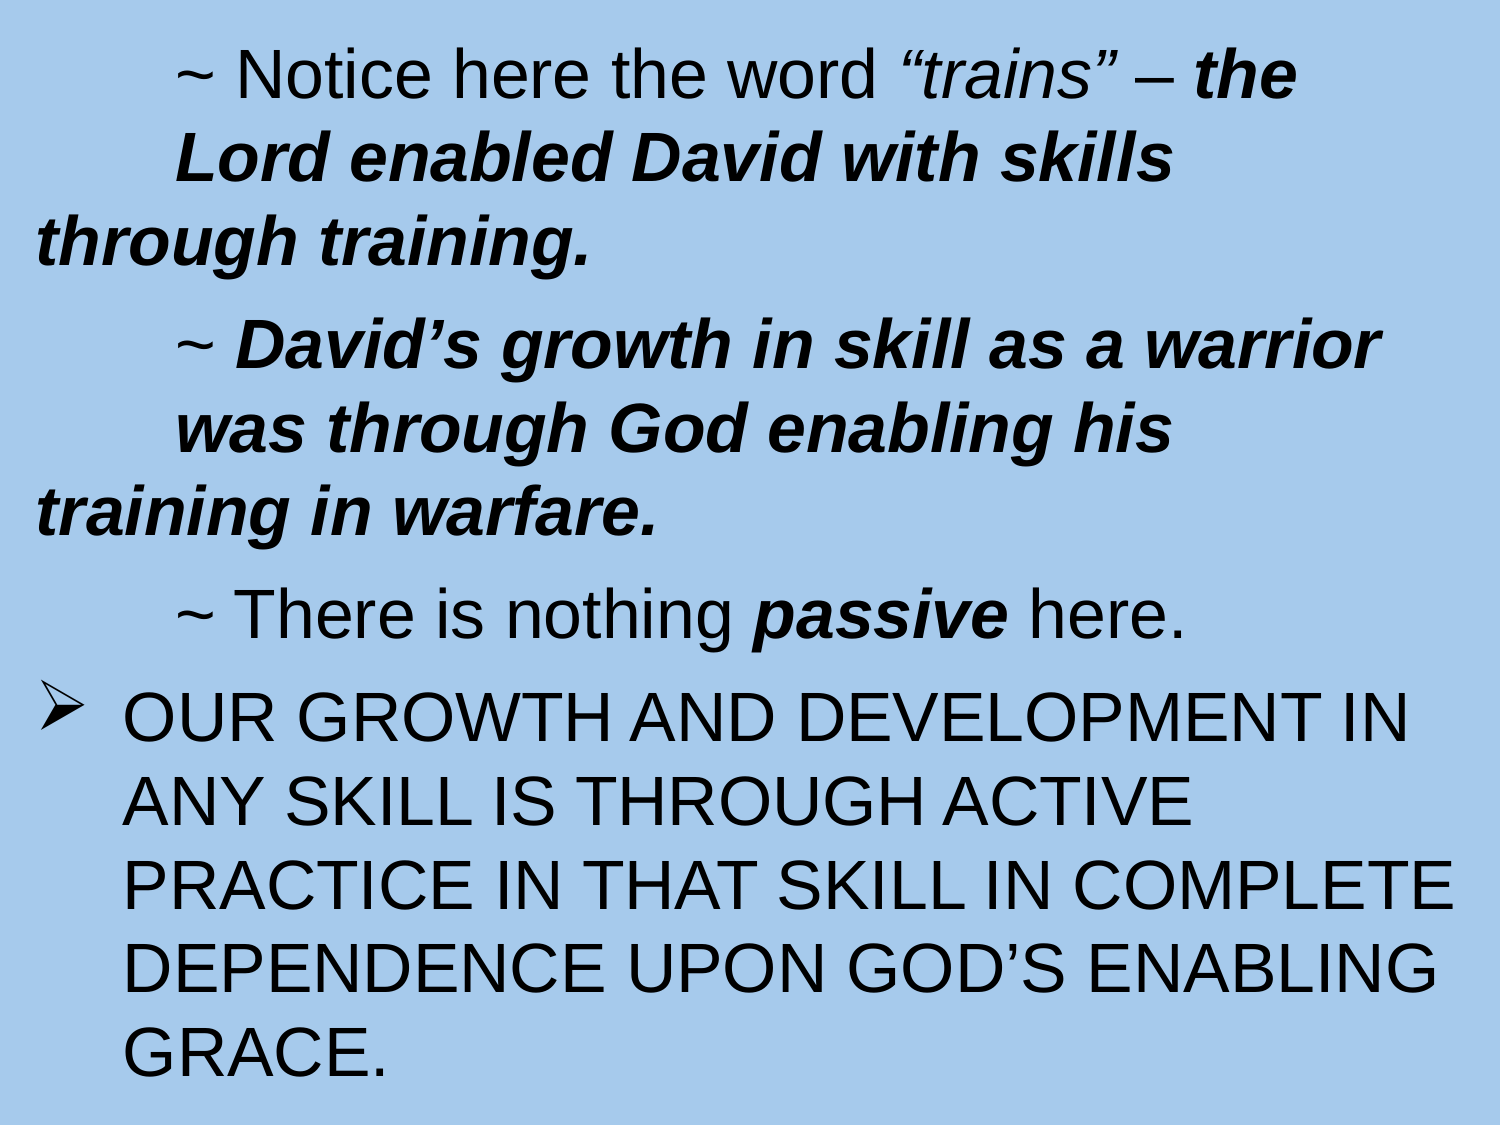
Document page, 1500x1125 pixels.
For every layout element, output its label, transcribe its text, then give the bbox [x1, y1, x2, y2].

subtitle ~ Notice here the word “trains” – the Lord enabled David with skills through training. ~ David’s growth in skill as a warrior was through God enabling his training in warfare. ~ There is nothing passive here. OUR GROWTH AND DEVELOPMENT IN ANY SKILL IS THROUGH ACTIVE PRACTICE IN THAT SKILL IN COMPLETE DEPENDENCE UPON GOD’S ENABLING GRACE. [20, 20, 1482, 1108]
